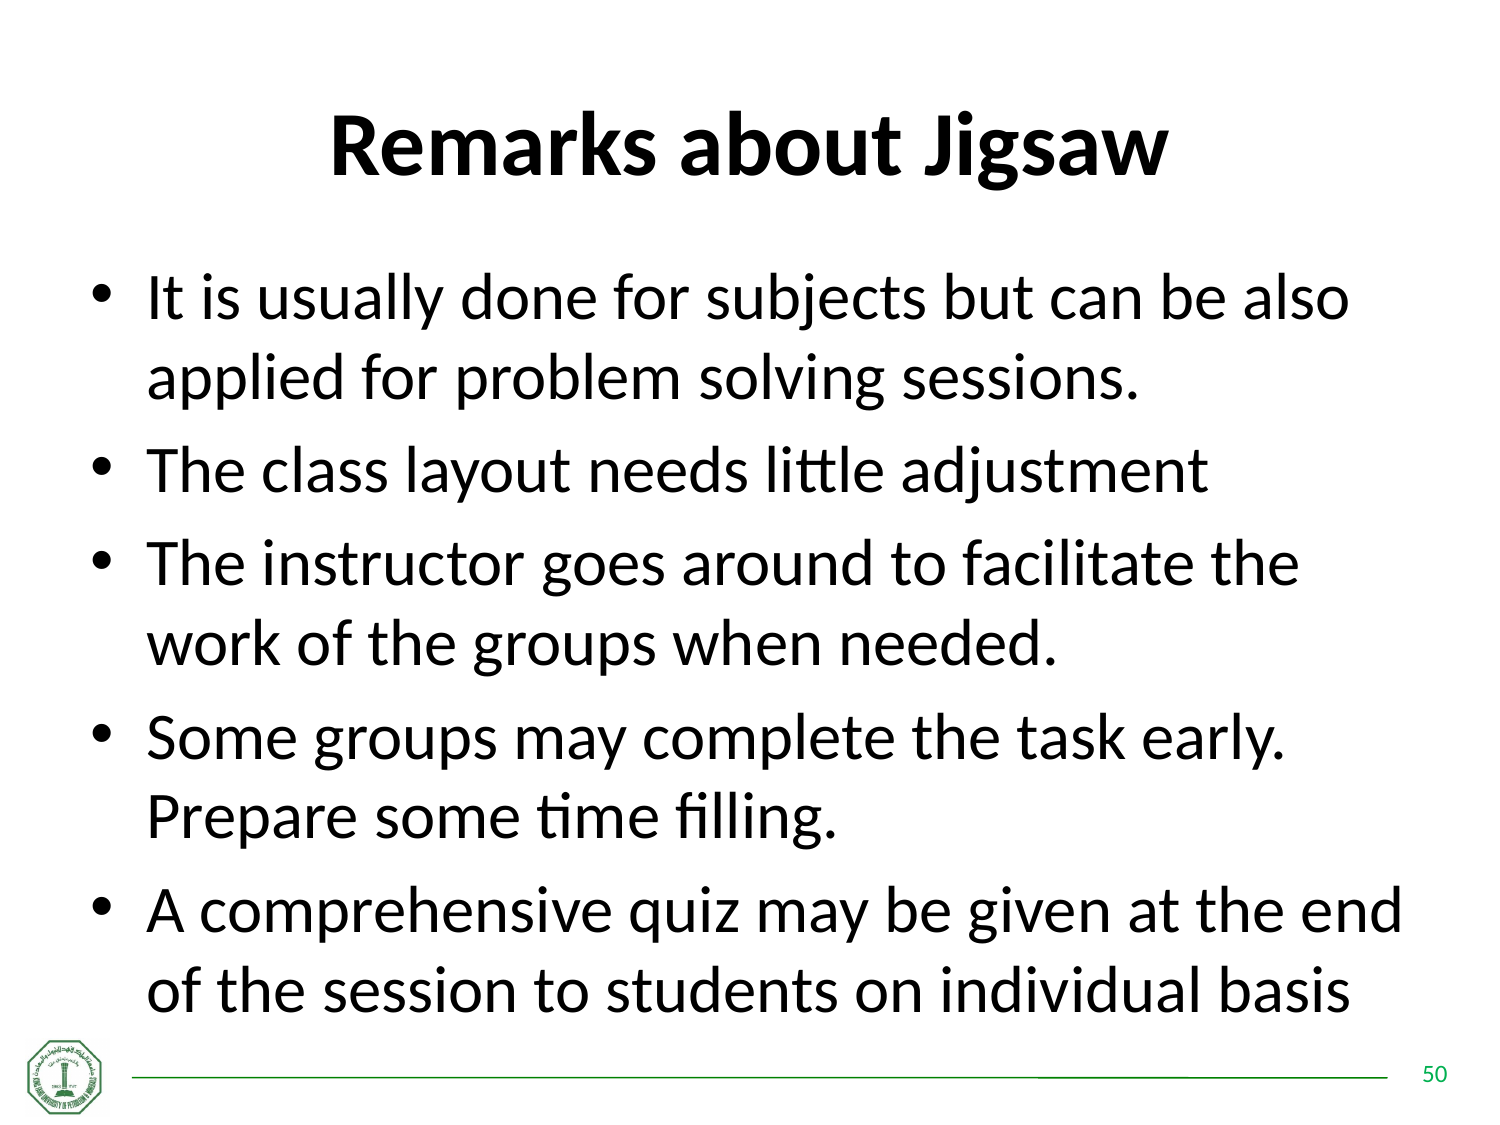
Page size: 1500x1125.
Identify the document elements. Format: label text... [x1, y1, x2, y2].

picture [25, 1038, 110, 1117]
list It is usually done for subjects but can be also applied for problem solving sessions. The class layout needs little adjustment The instructor goes around to facilitate the work of the groups when needed. Some groups may complete the task early. Prepare some time filling. A comprehensive quiz may be given at the end of the session to students on individual basis [75, 245, 1425, 988]
title Remarks about Jigsaw [75, 45, 1425, 233]
slide_number 50 [1387, 1042, 1463, 1103]
